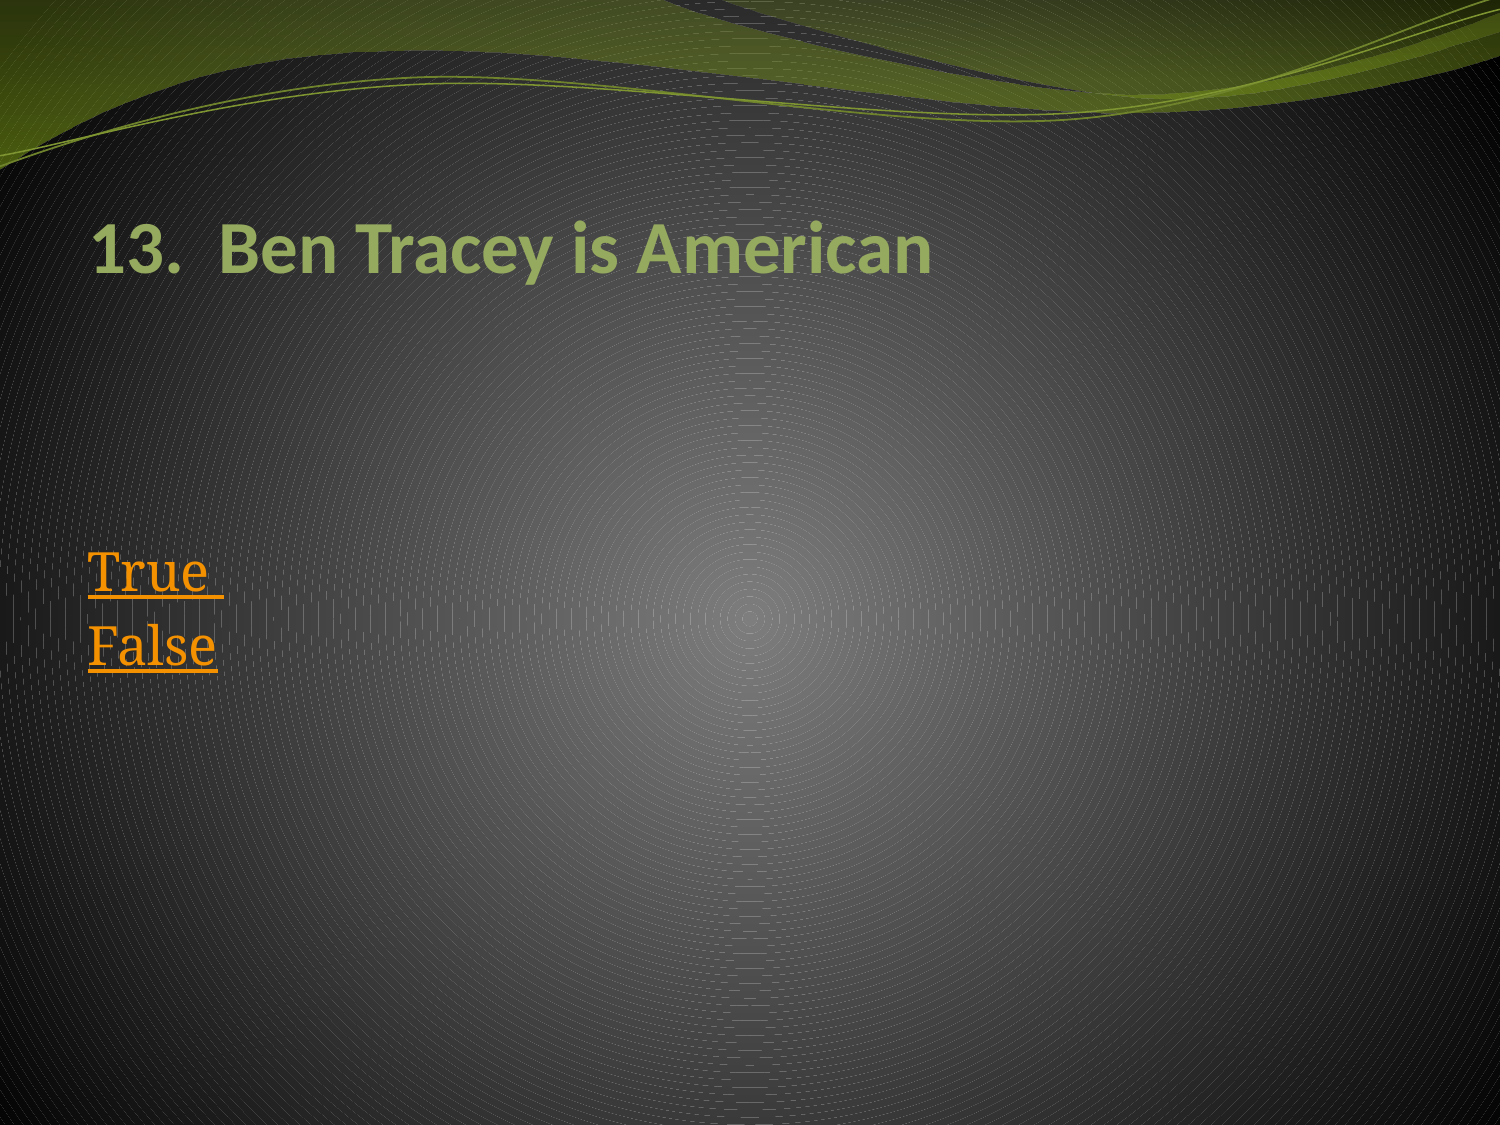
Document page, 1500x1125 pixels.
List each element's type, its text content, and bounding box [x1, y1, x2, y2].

subtitle True False [87, 529, 1376, 818]
title 13. Ben Tracey is American [88, 196, 1377, 289]
